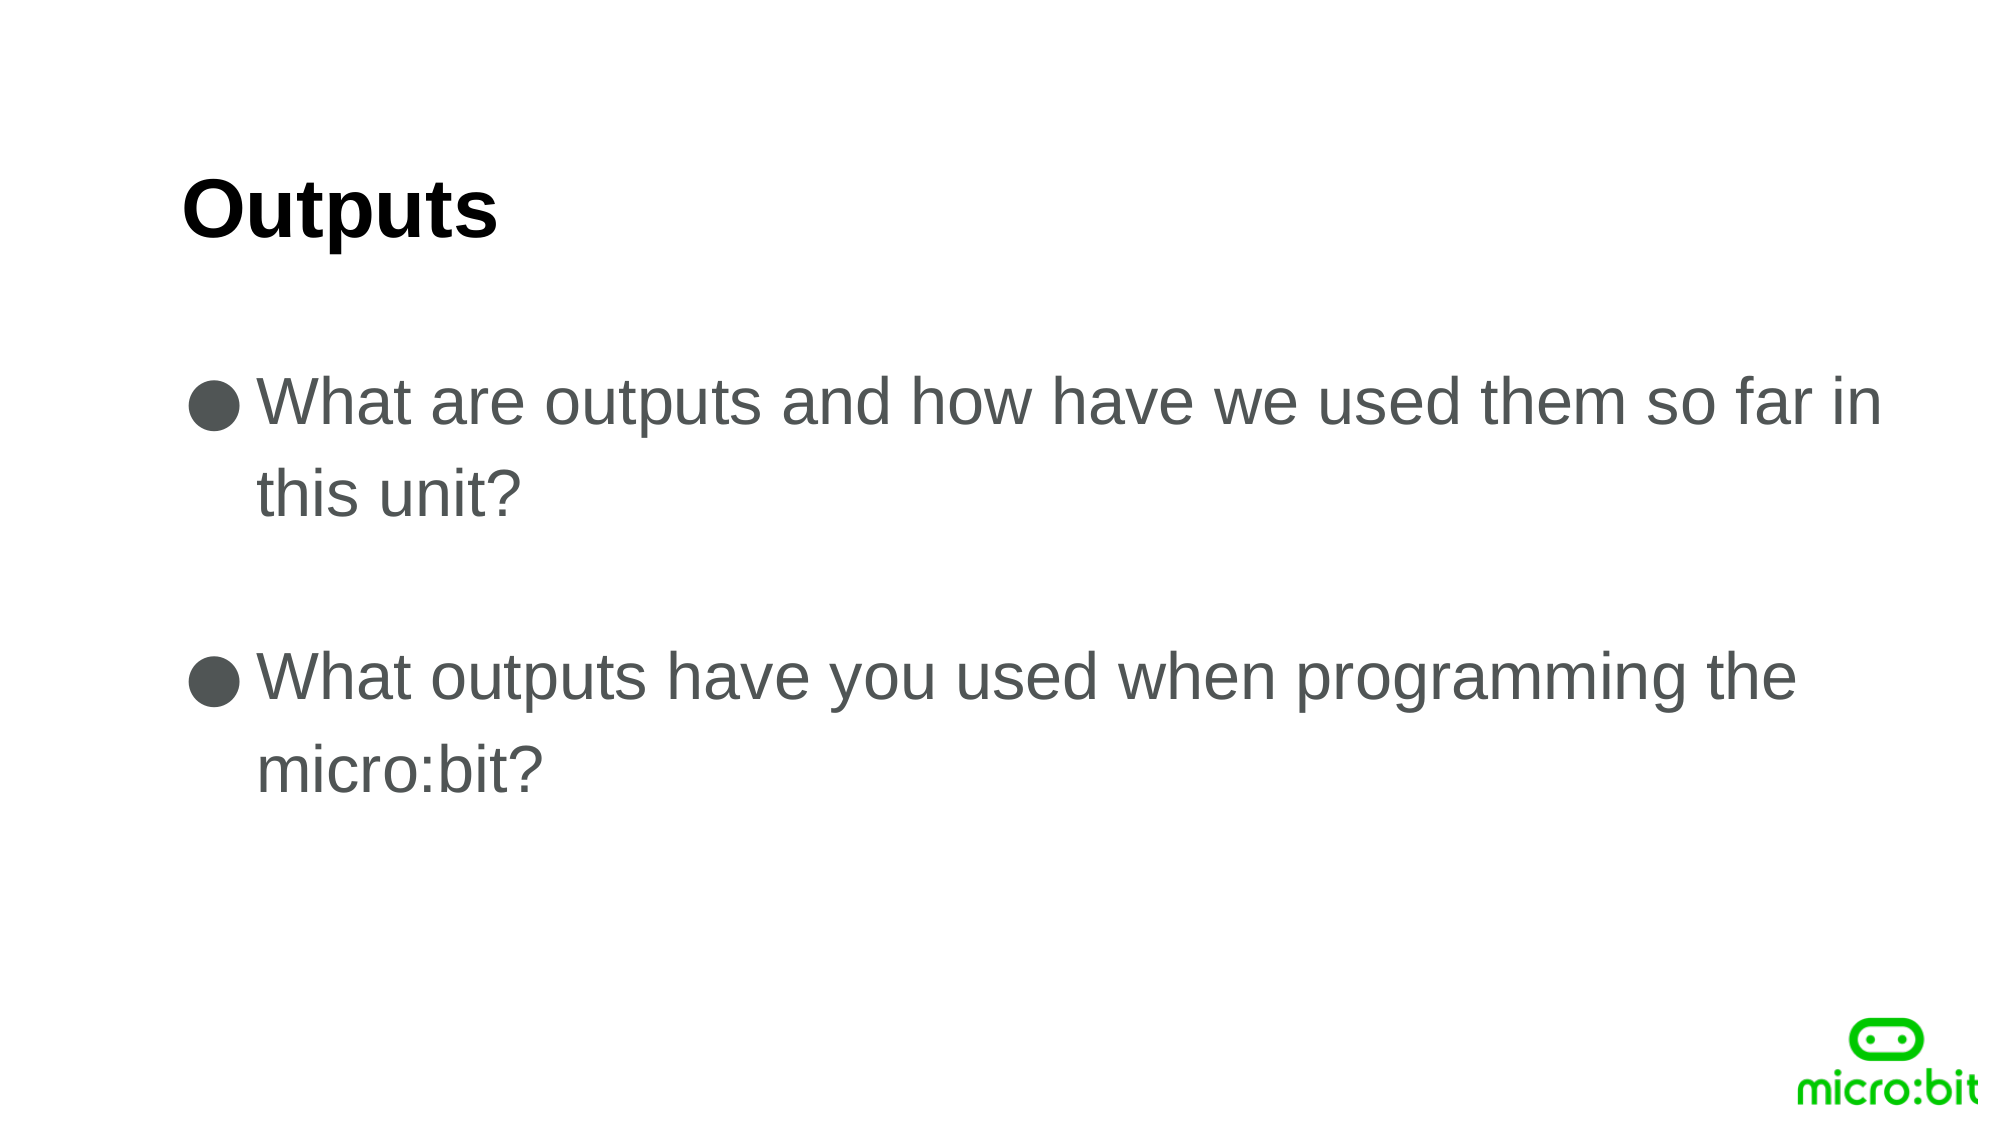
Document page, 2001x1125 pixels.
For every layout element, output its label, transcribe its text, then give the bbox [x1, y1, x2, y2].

text_box Outputs What are outputs and how have we used them so far in this unit? What outputs have you used when programming the micro:bit? [166, 60, 1918, 884]
picture [1797, 1017, 1978, 1106]
